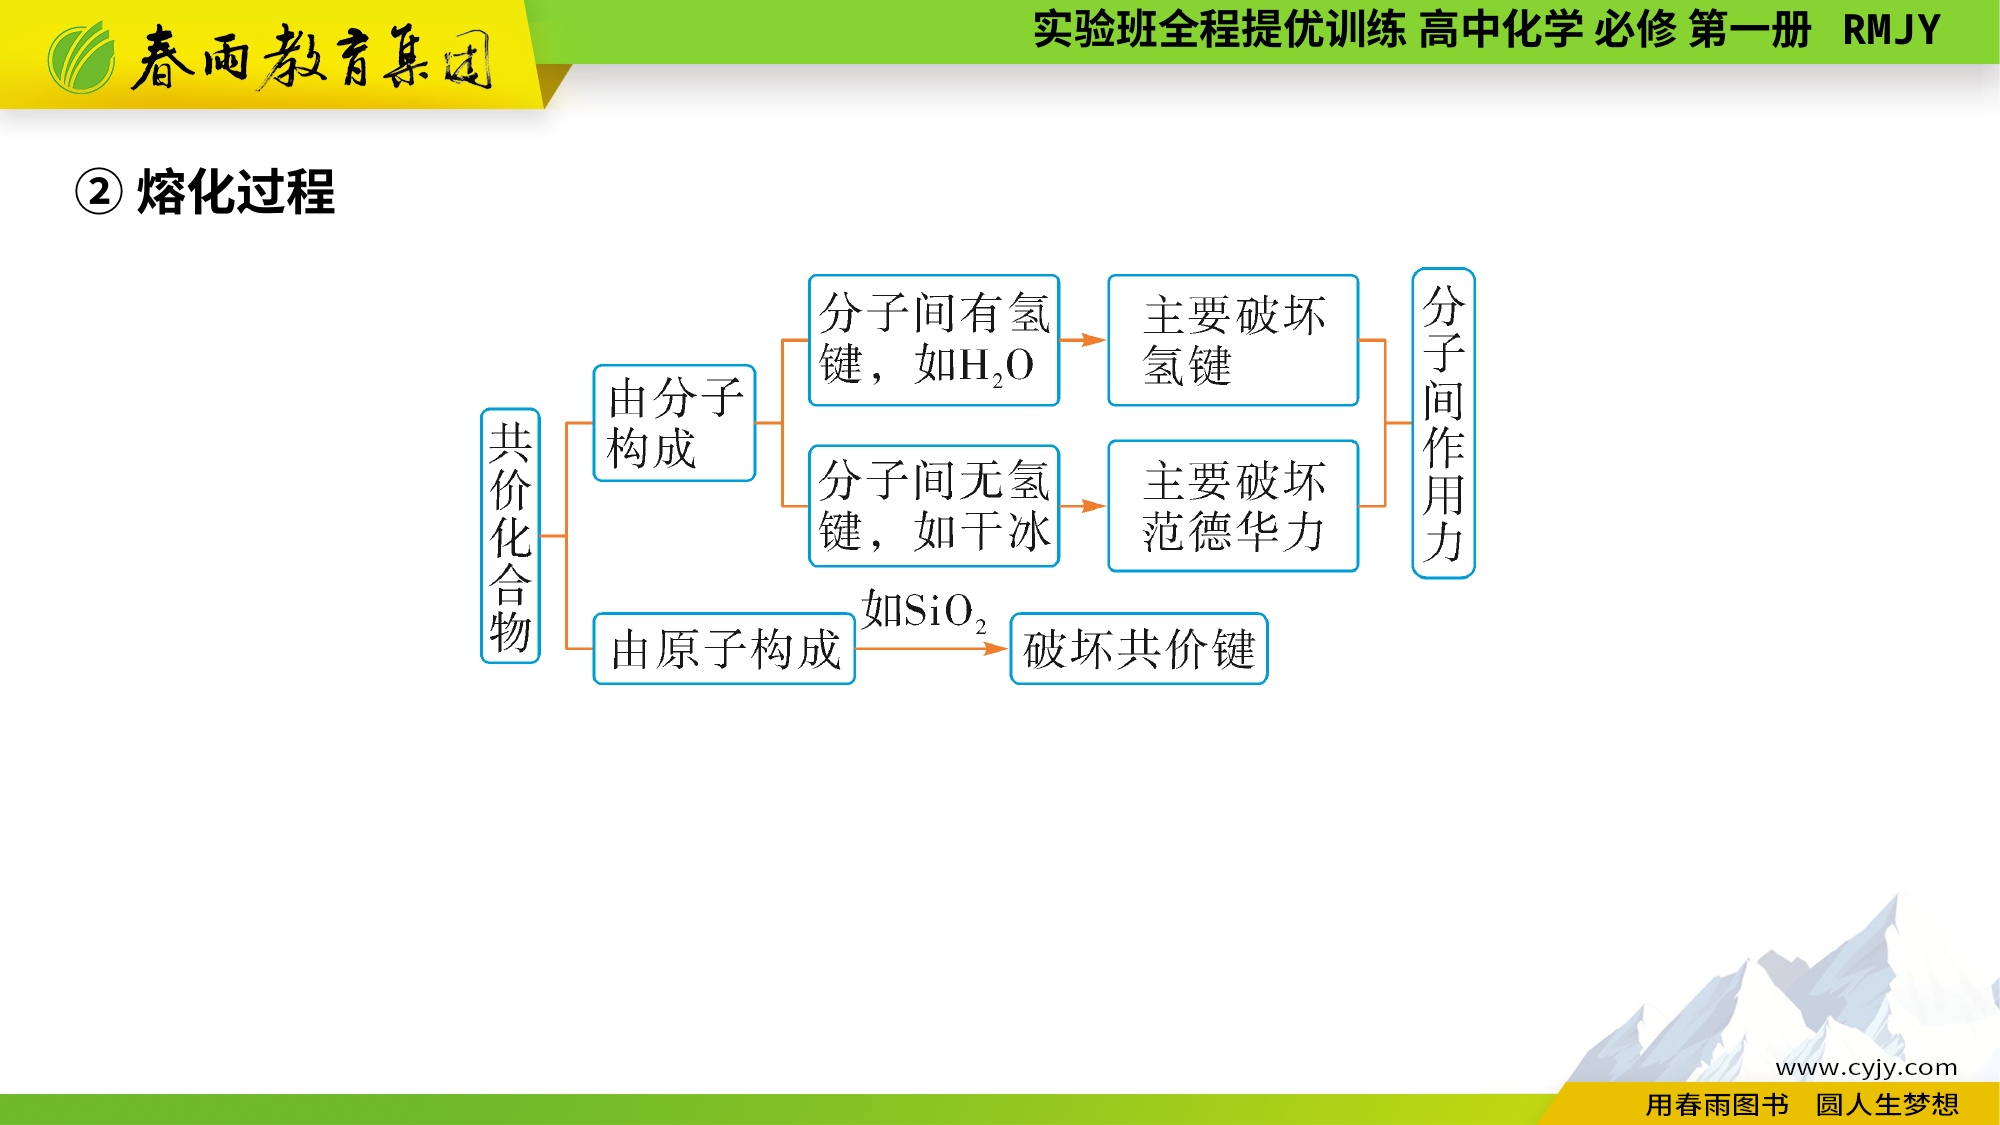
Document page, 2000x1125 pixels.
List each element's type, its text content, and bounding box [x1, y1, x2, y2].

list ②熔化过程 [59, 122, 1944, 217]
picture [0, 0, 2000, 1125]
